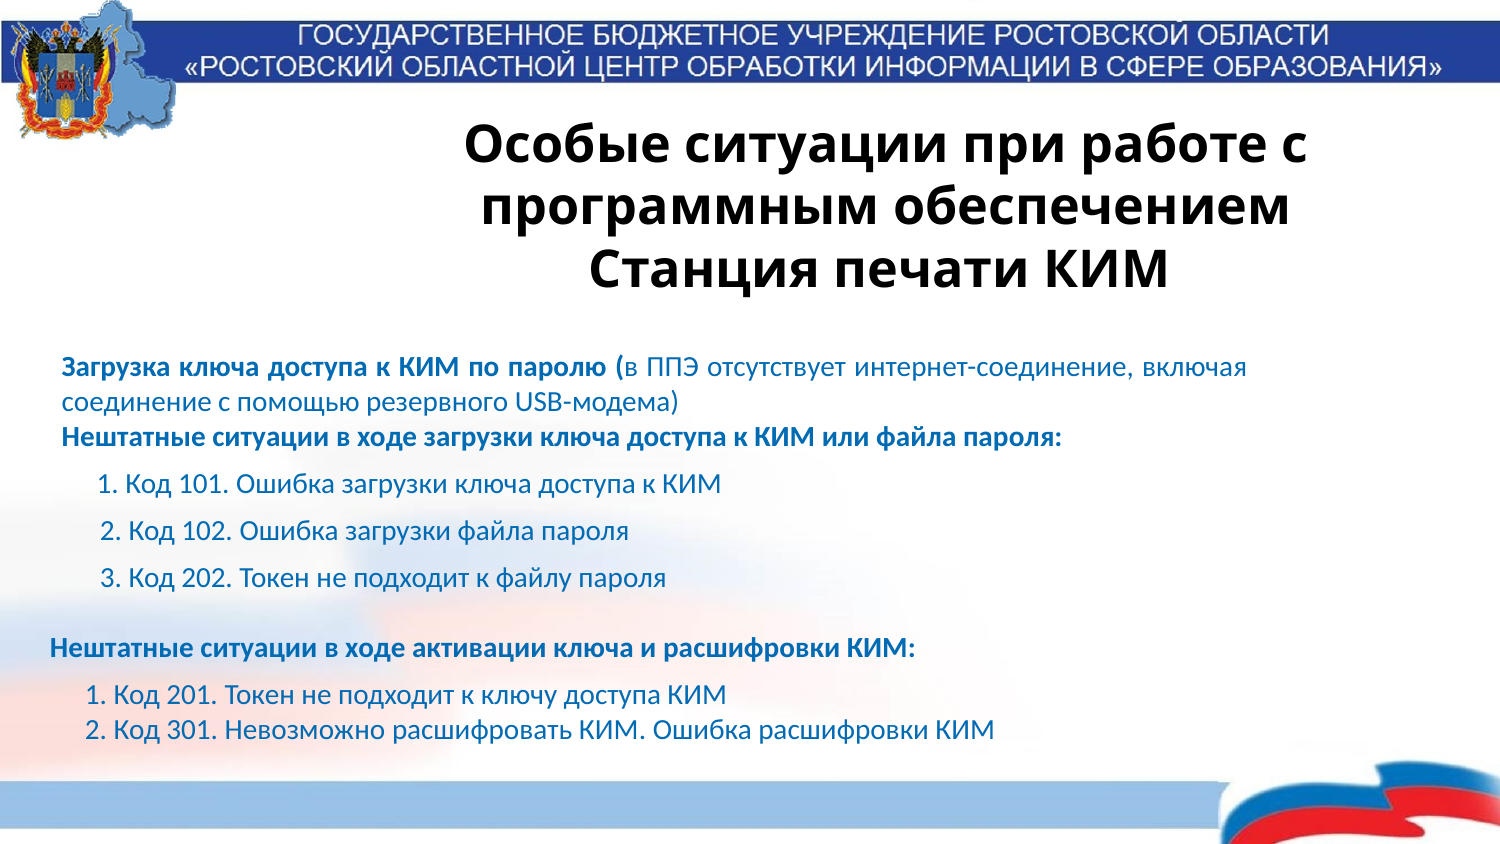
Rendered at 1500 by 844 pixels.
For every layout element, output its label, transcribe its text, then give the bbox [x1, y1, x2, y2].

text_box 2. Код 301. Невозможно расшифровать КИМ. Ошибка расшифровки КИМ [70, 703, 1125, 753]
text_box Загрузка ключа доступа к КИМ по паролю (в ППЭ отсутствует интернет-соединение, включая соединение с помощью резервного USB-модема) [46, 339, 1263, 425]
picture [0, 0, 1500, 844]
text_box Нештатные ситуации в ходе активации ключа и расшифровки КИМ: [35, 621, 973, 671]
text_box 2. Код 102. Ошибка загрузки файла пароля [85, 503, 645, 554]
text_box 3. Код 202. Токен не подходит к файлу пароля [85, 550, 683, 601]
text_box 1. Код 201. Токен не подходит к ключу доступа КИМ [70, 667, 821, 703]
text_box 1. Код 101. Ошибка загрузки ключа доступа к КИМ [81, 456, 832, 507]
text_box Нештатные ситуации в ходе загрузки ключа доступа к КИМ или файла пароля: [46, 410, 1151, 460]
text_box Особые ситуации при работе с программным обеспечением Станция печати КИМ [398, 152, 1374, 256]
